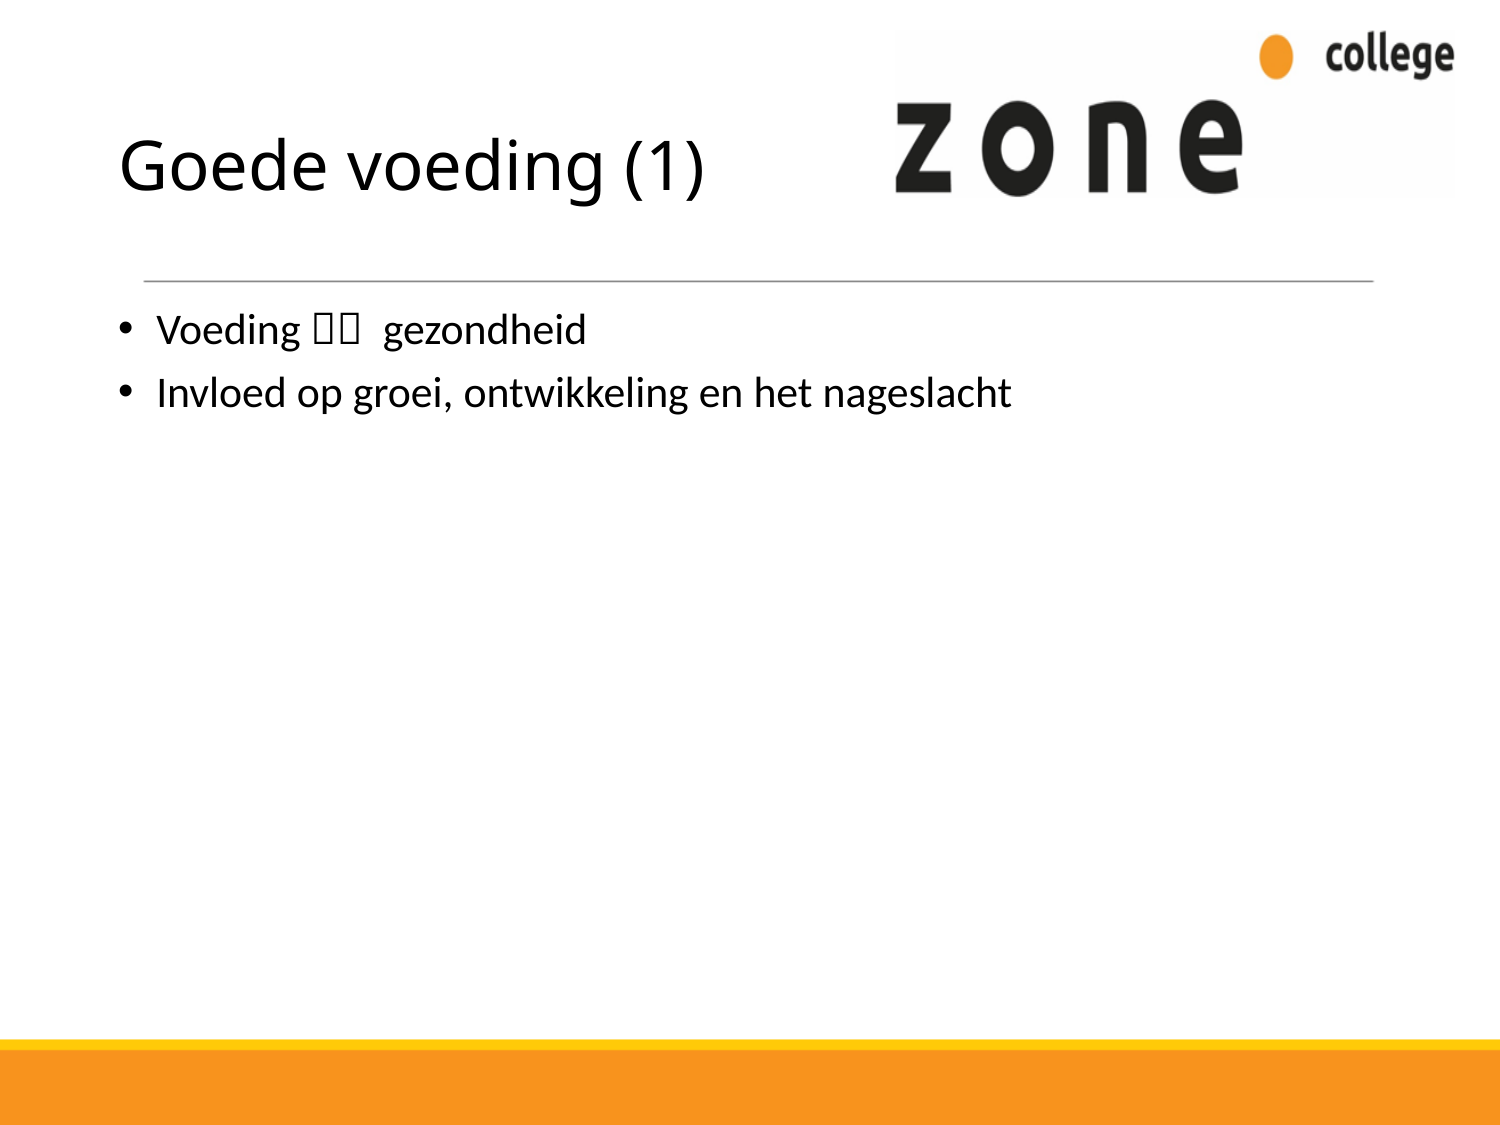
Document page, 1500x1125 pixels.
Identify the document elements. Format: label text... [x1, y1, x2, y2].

title Goede voeding (1) [103, 59, 1397, 278]
picture [0, 0, 1500, 1125]
list Voeding  gezondheid Invloed op groei, ontwikkeling en het nageslacht [103, 299, 1397, 1014]
